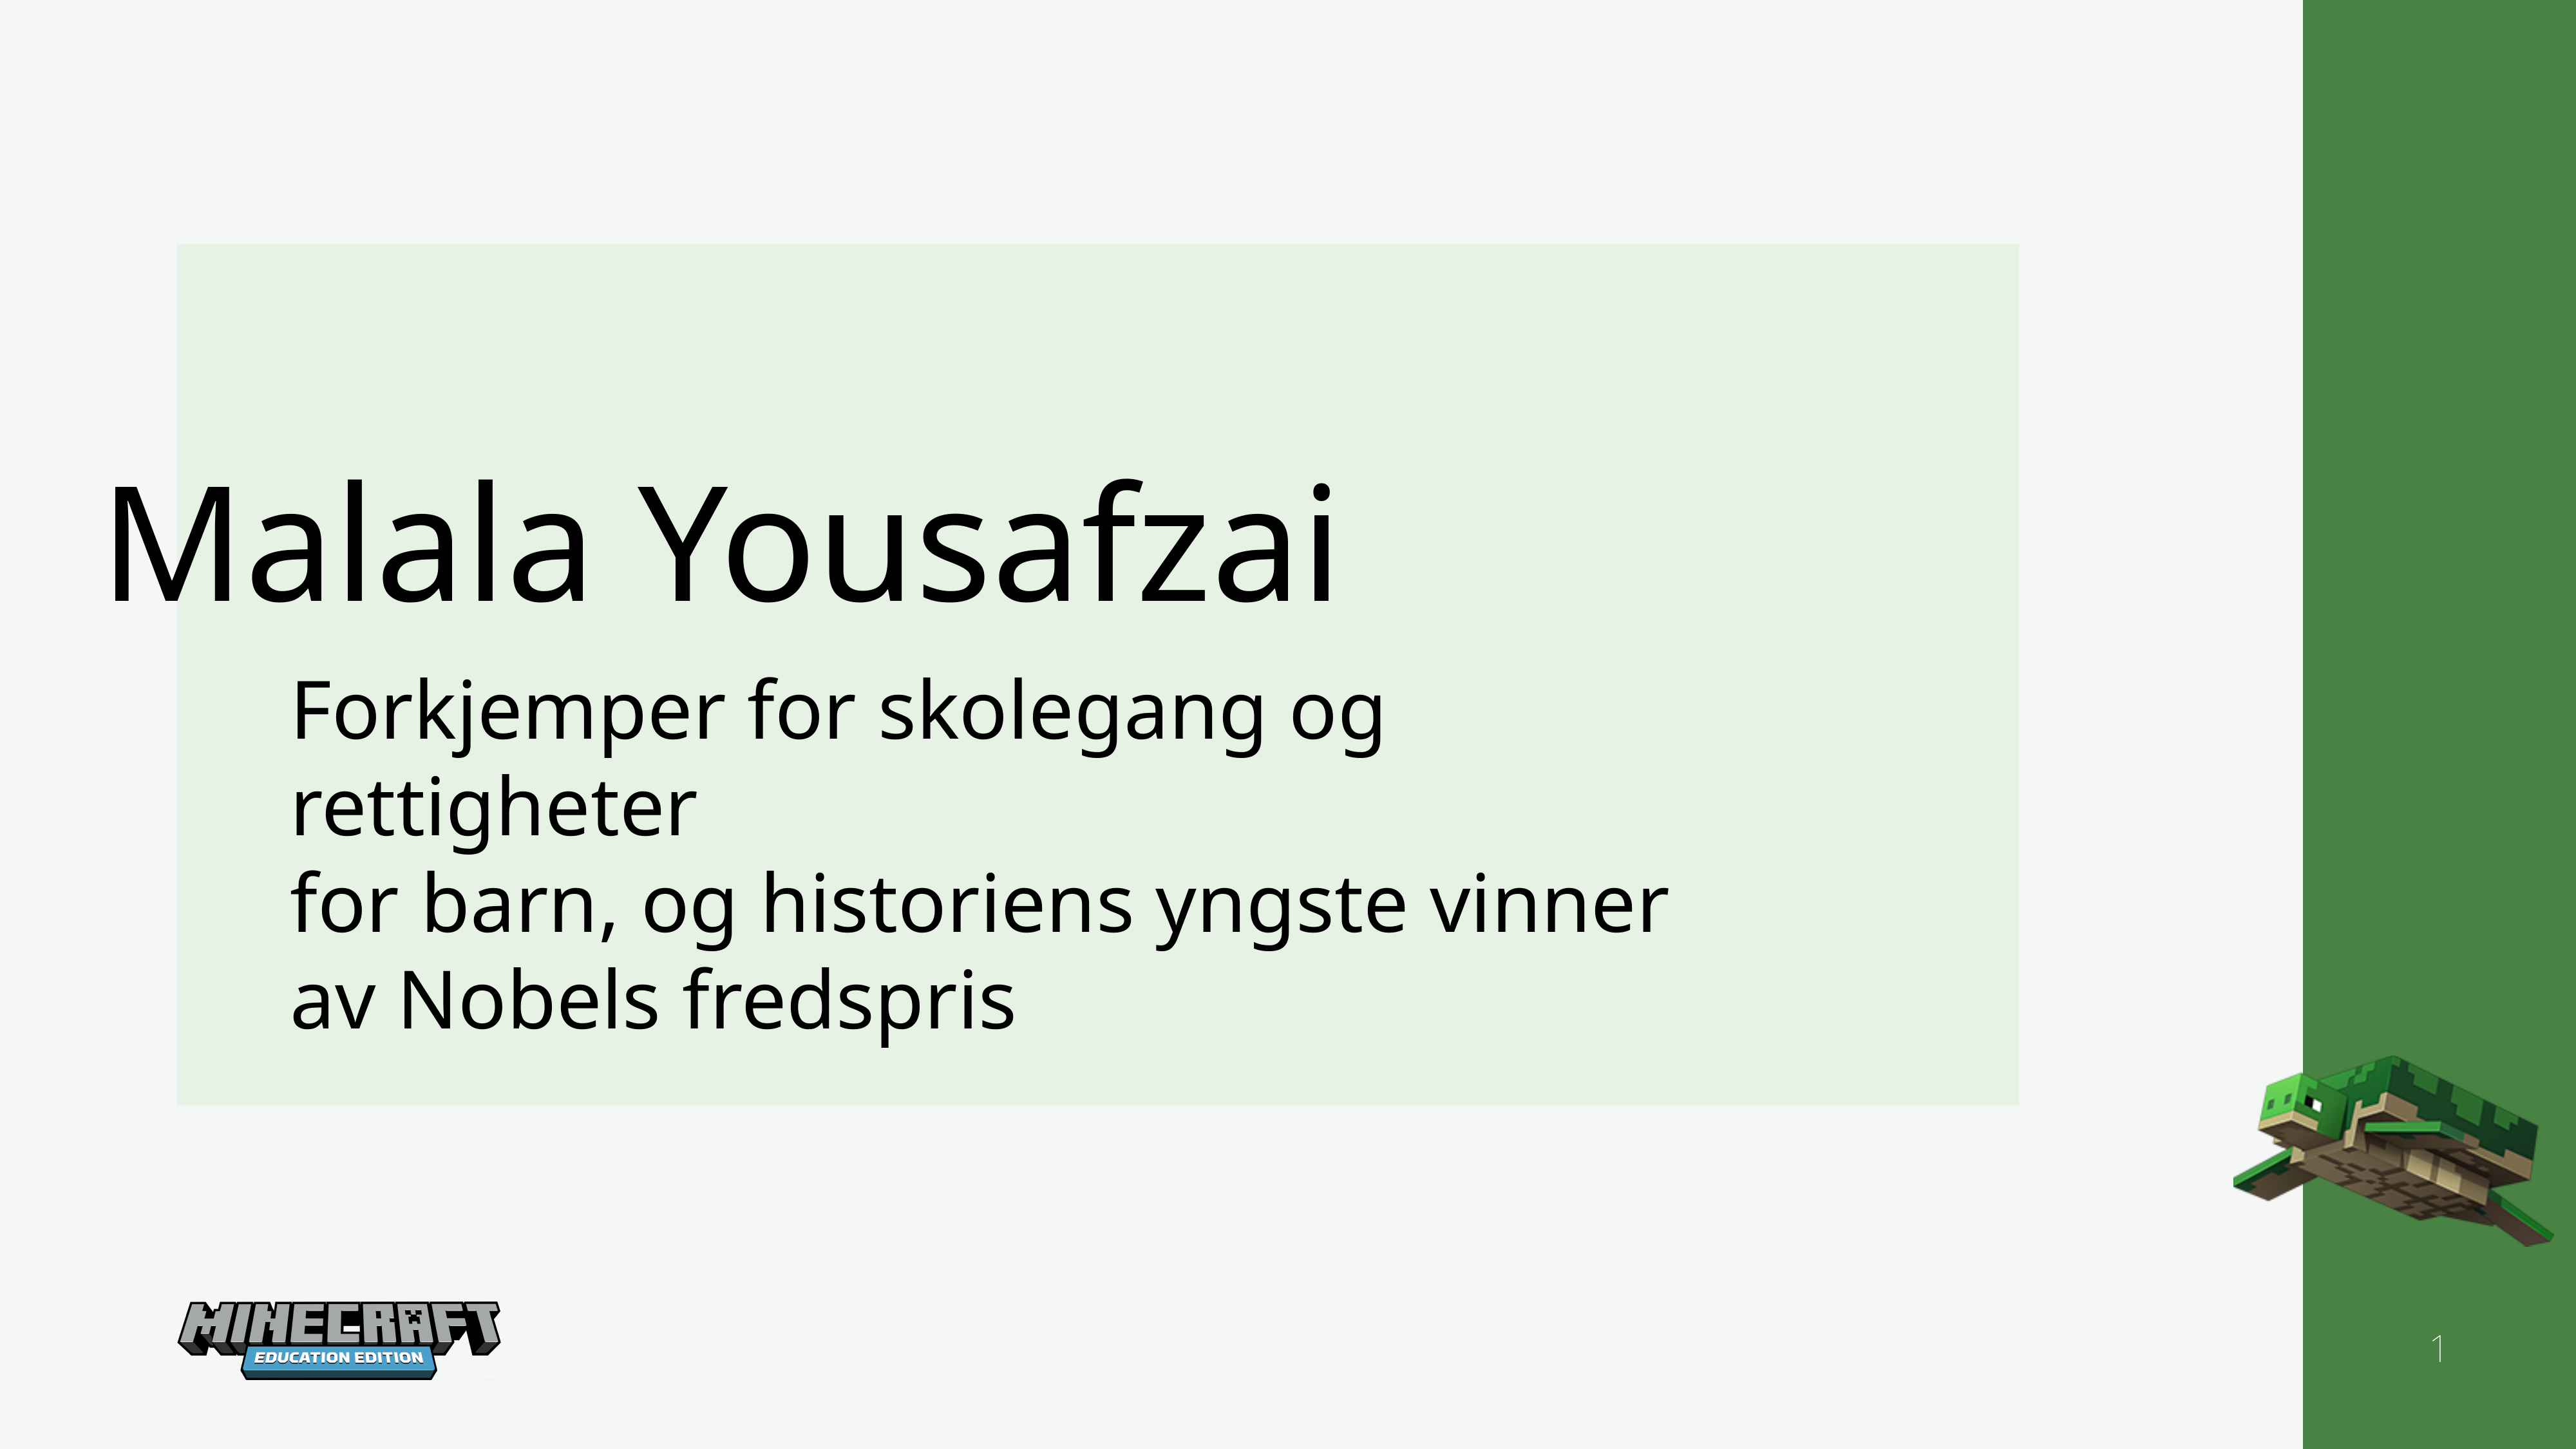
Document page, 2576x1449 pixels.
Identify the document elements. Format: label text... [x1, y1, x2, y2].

list Forkjemper for skolegang og rettigheter for barn, og historiens yngste vinner av Nobels fredspris [289, 658, 1772, 1054]
title Malala Yousafzai [99, 243, 2502, 637]
slide_number 1 [2401, 1298, 2478, 1403]
text_box [176, 637, 2020, 1106]
picture [2233, 1056, 2554, 1247]
picture [177, 1302, 501, 1380]
